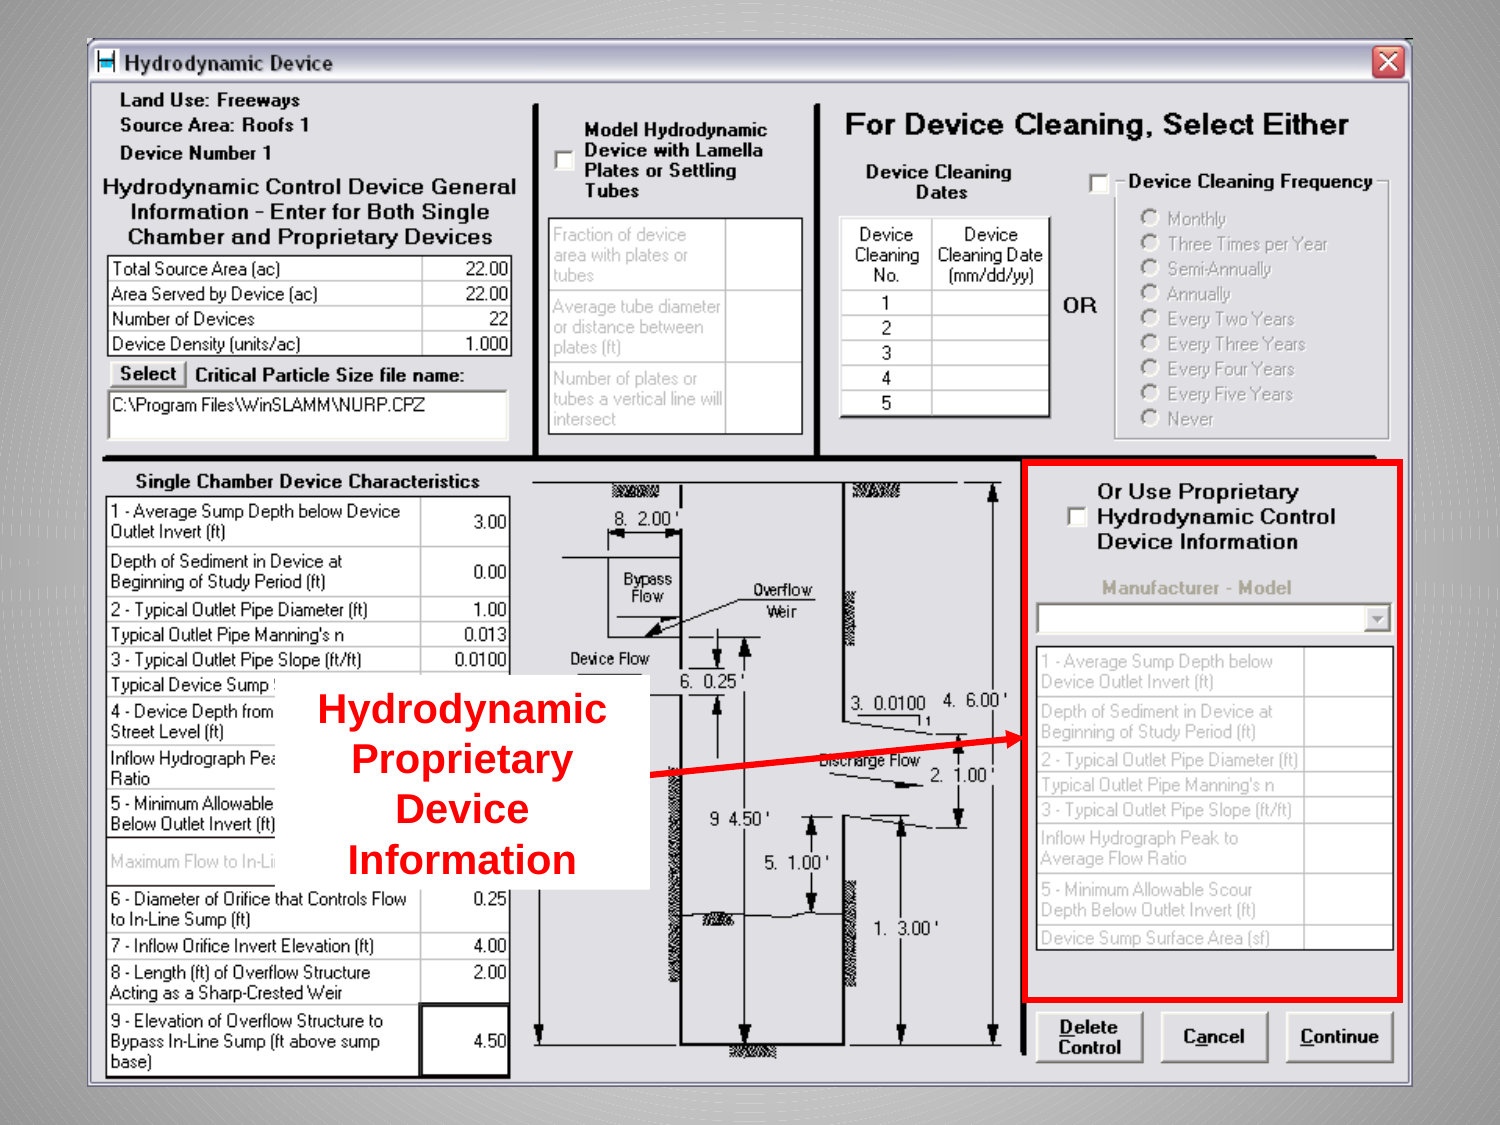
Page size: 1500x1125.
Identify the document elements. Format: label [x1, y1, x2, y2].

picture [87, 37, 1413, 1087]
